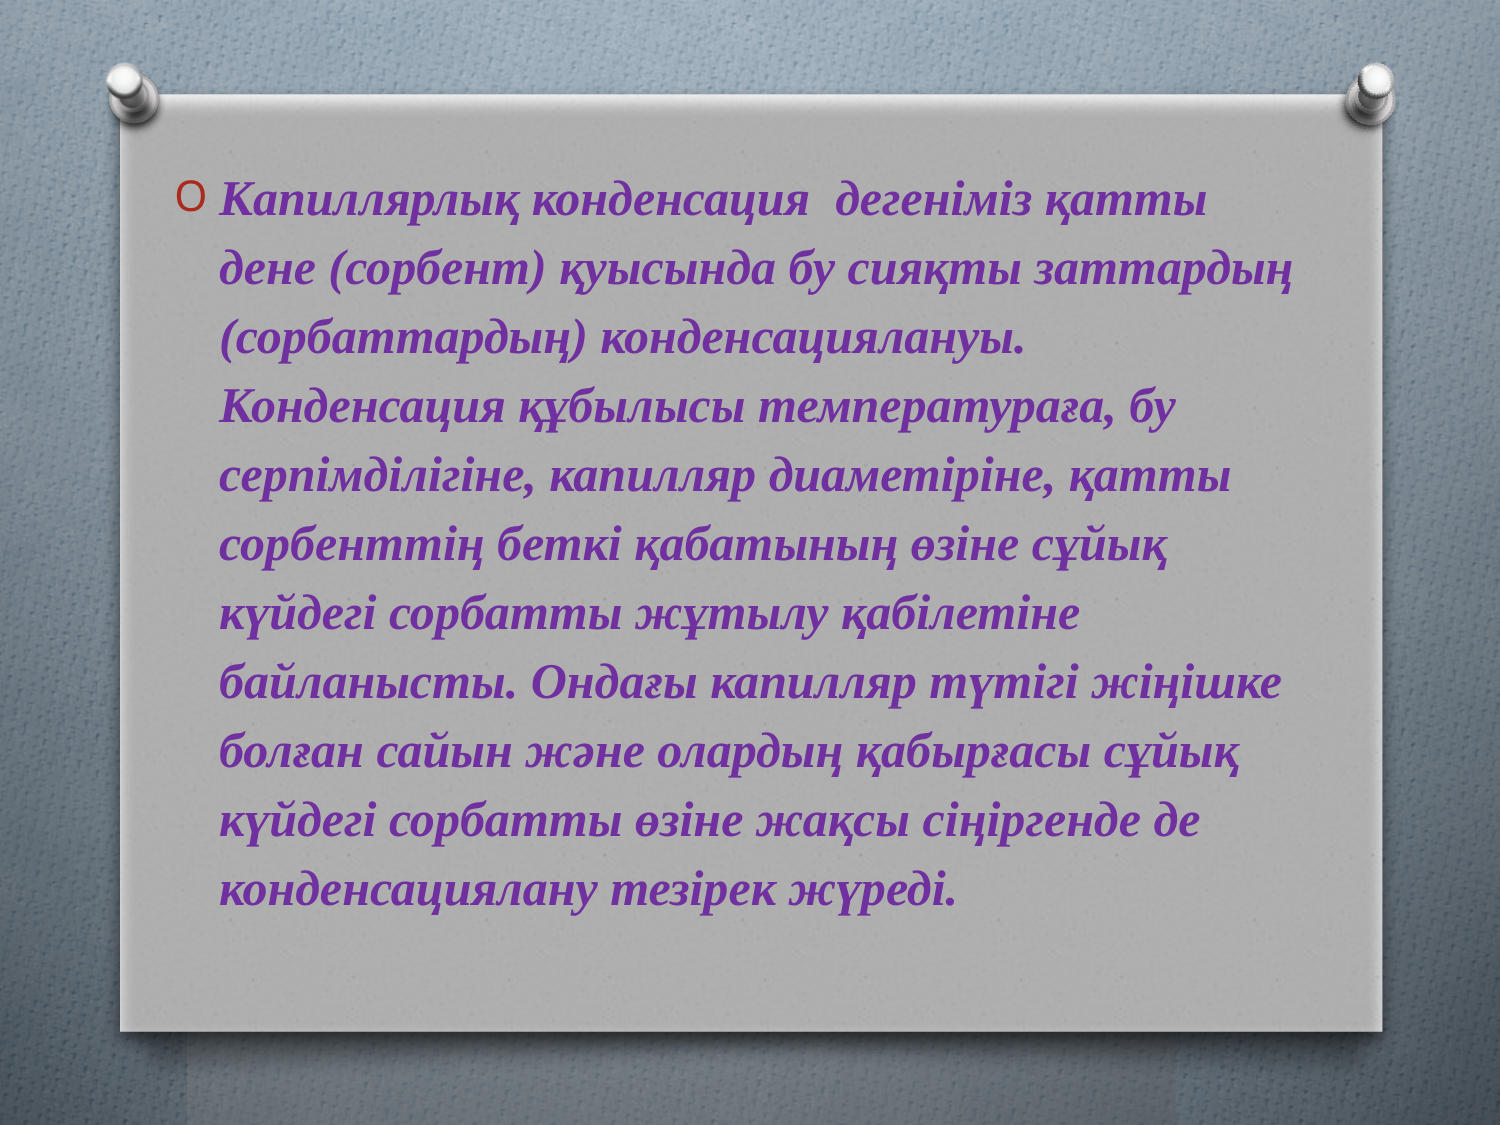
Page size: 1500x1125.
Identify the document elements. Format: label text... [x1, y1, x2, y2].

list Капиллярлық конденсация дегеніміз қатты дене (сорбент) қуысында бу сияқты заттардың (сорбаттардың) конденсациялануы. Конденсация құбылысы температураға, бу серпімділігіне, капилляр диаметіріне, қатты сорбенттің беткі қабатының өзіне сұйық күйдегі сорбатты жұтылу қабілетіне байланысты. Ондағы капилляр түтігі жіңішке болған сайын және олардың қабырғасы сұйық күйдегі сорбатты өзіне жақсы сіңіргенде де конденсациялану тезірек жүреді. [159, 148, 1330, 940]
picture [75, 31, 197, 152]
picture [1317, 35, 1439, 156]
